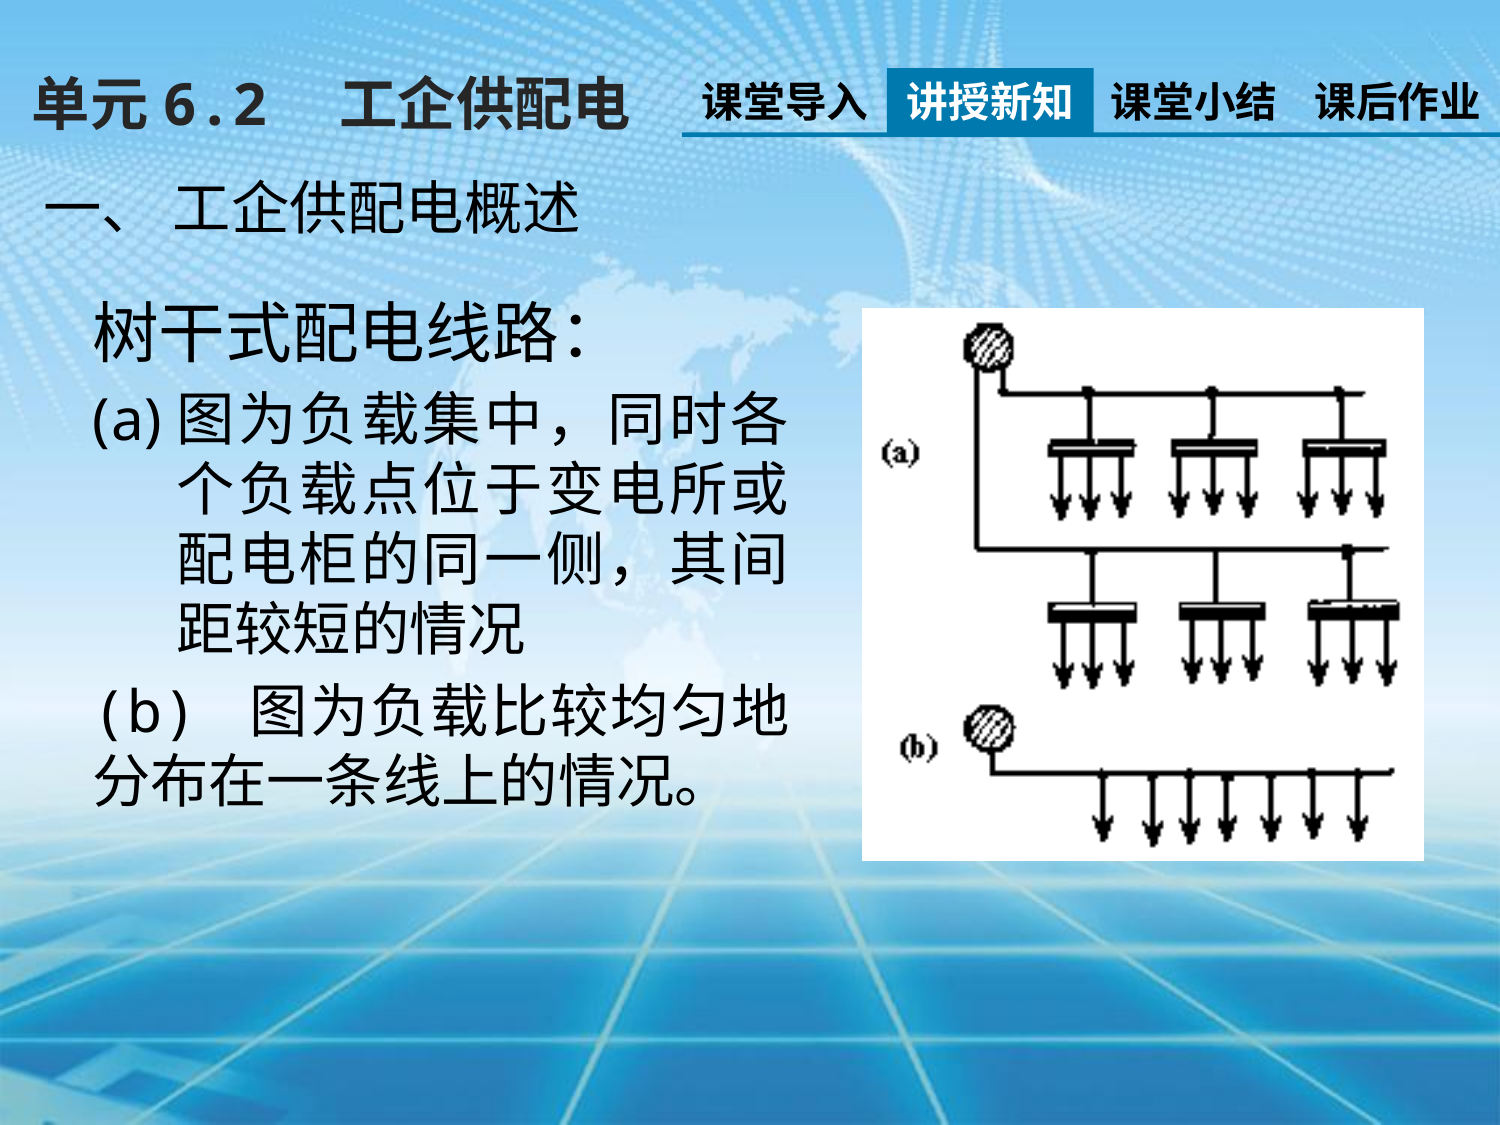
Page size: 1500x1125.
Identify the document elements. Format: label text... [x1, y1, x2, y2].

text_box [16, 59, 1500, 145]
picture [0, 0, 1500, 1125]
text_box 一、 工企供配电概述 [28, 163, 1379, 265]
text_box 树干式配电线路： 图为负载集中，同时各个负载点位于变电所或配电柜的同一侧，其间距较短的情况 (b) 图为负载比较均匀地分布在一条线上的情况。 [77, 283, 805, 1024]
